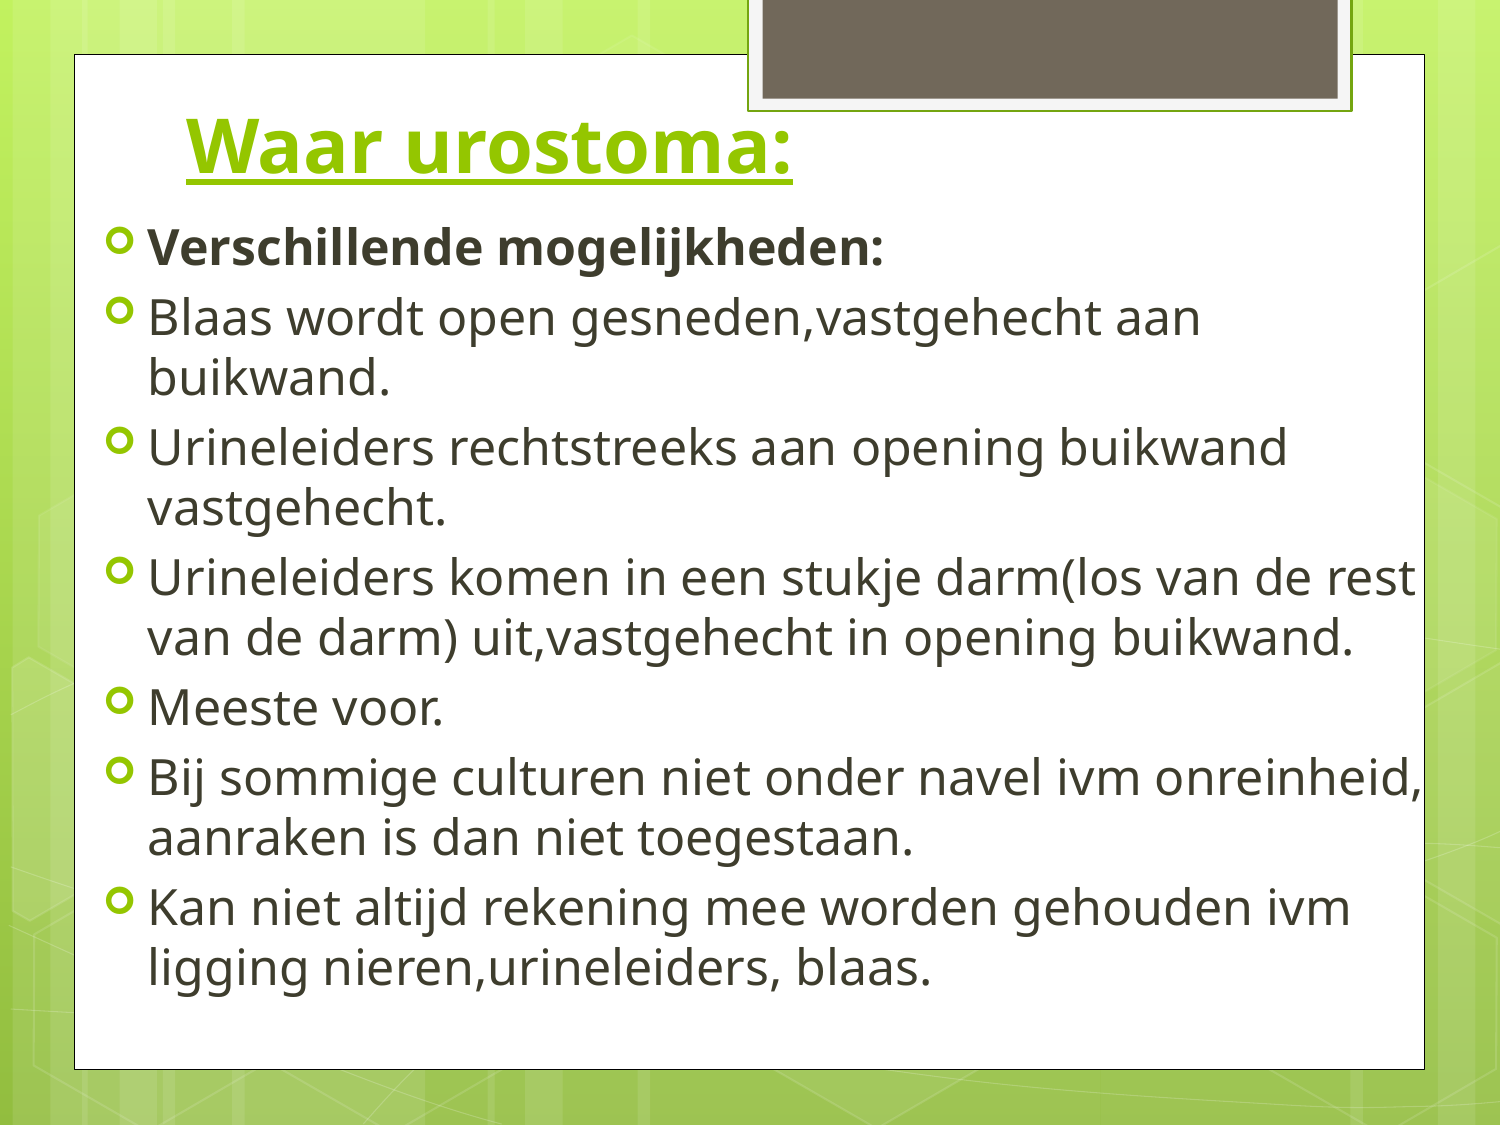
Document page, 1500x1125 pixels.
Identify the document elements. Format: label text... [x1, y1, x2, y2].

title Waar urostoma: [171, 90, 1324, 197]
list Verschillende mogelijkheden: Blaas wordt open gesneden,vastgehecht aan buikwand. Urineleiders rechtstreeks aan opening buikwand vastgehecht. Urineleiders komen in een stukje darm(los van de rest van de darm) uit,vastgehecht in opening buikwand. Meeste voor. Bij sommige culturen niet onder navel ivm onreinheid, aanraken is dan niet toegestaan. Kan niet altijd rekening mee worden gehouden ivm ligging nieren,urineleiders, blaas. [76, 208, 1459, 1125]
